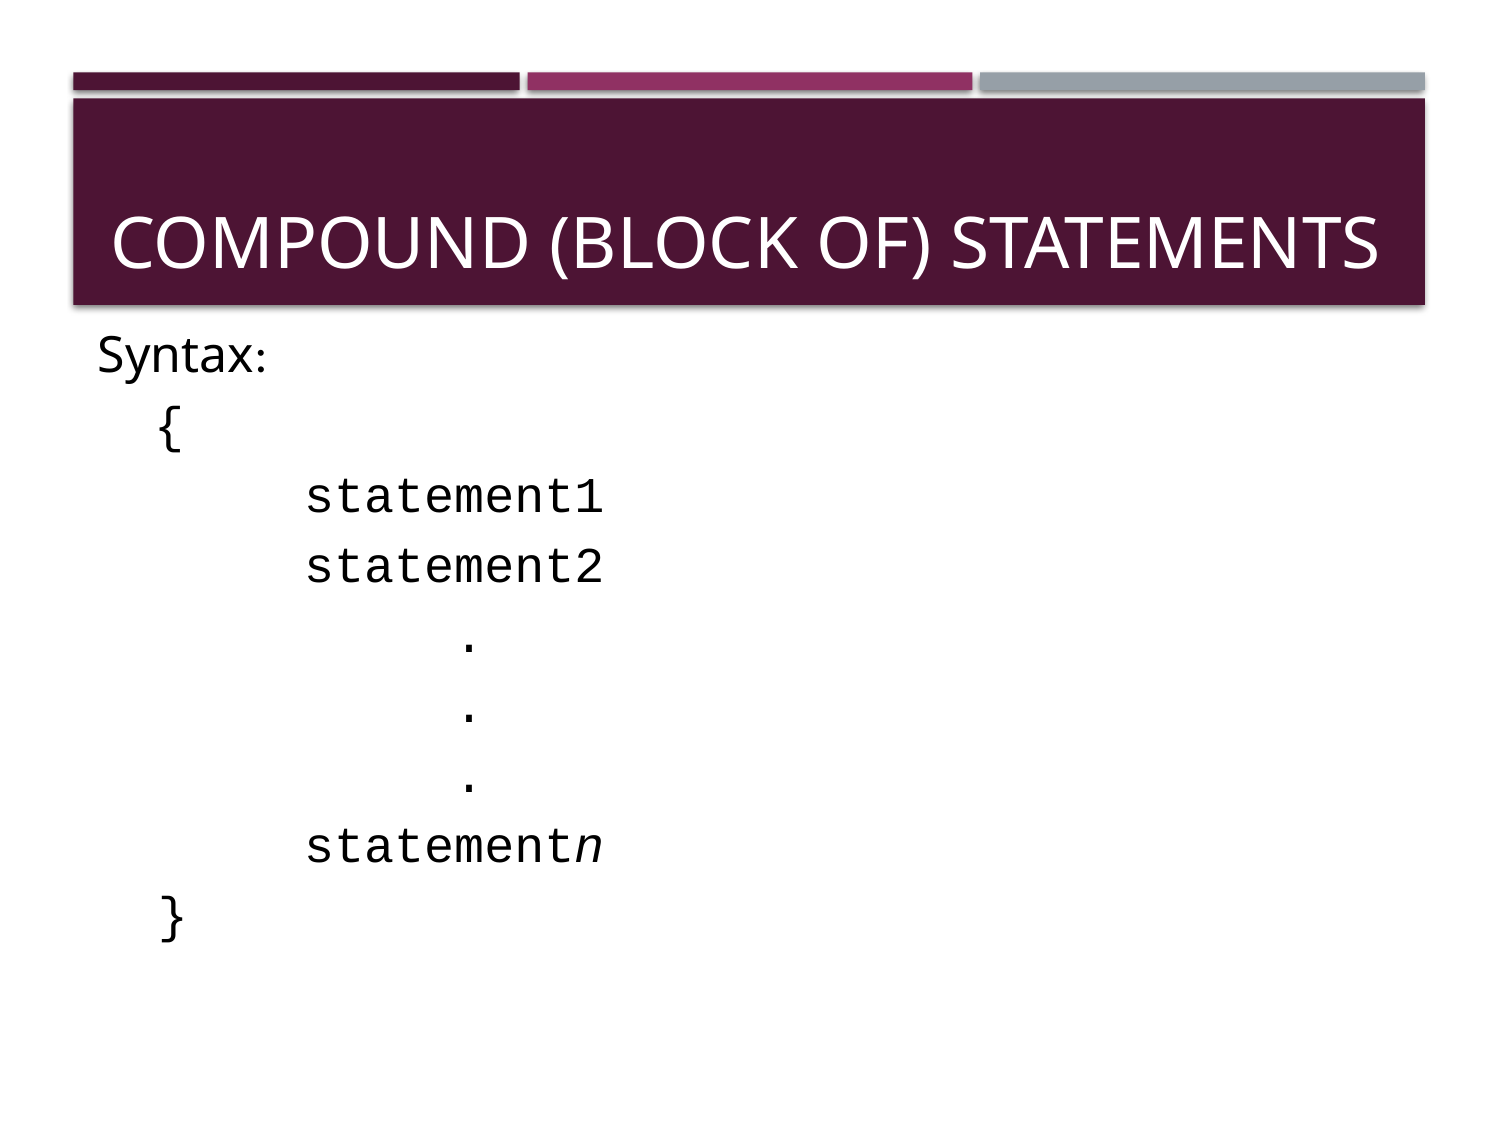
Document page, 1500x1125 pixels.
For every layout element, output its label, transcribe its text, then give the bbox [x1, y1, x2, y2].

text_box Syntax: { statement1 statement2 . . . statementn } [83, 315, 1406, 1037]
title Compound (Block of) Statements [95, 112, 1406, 291]
